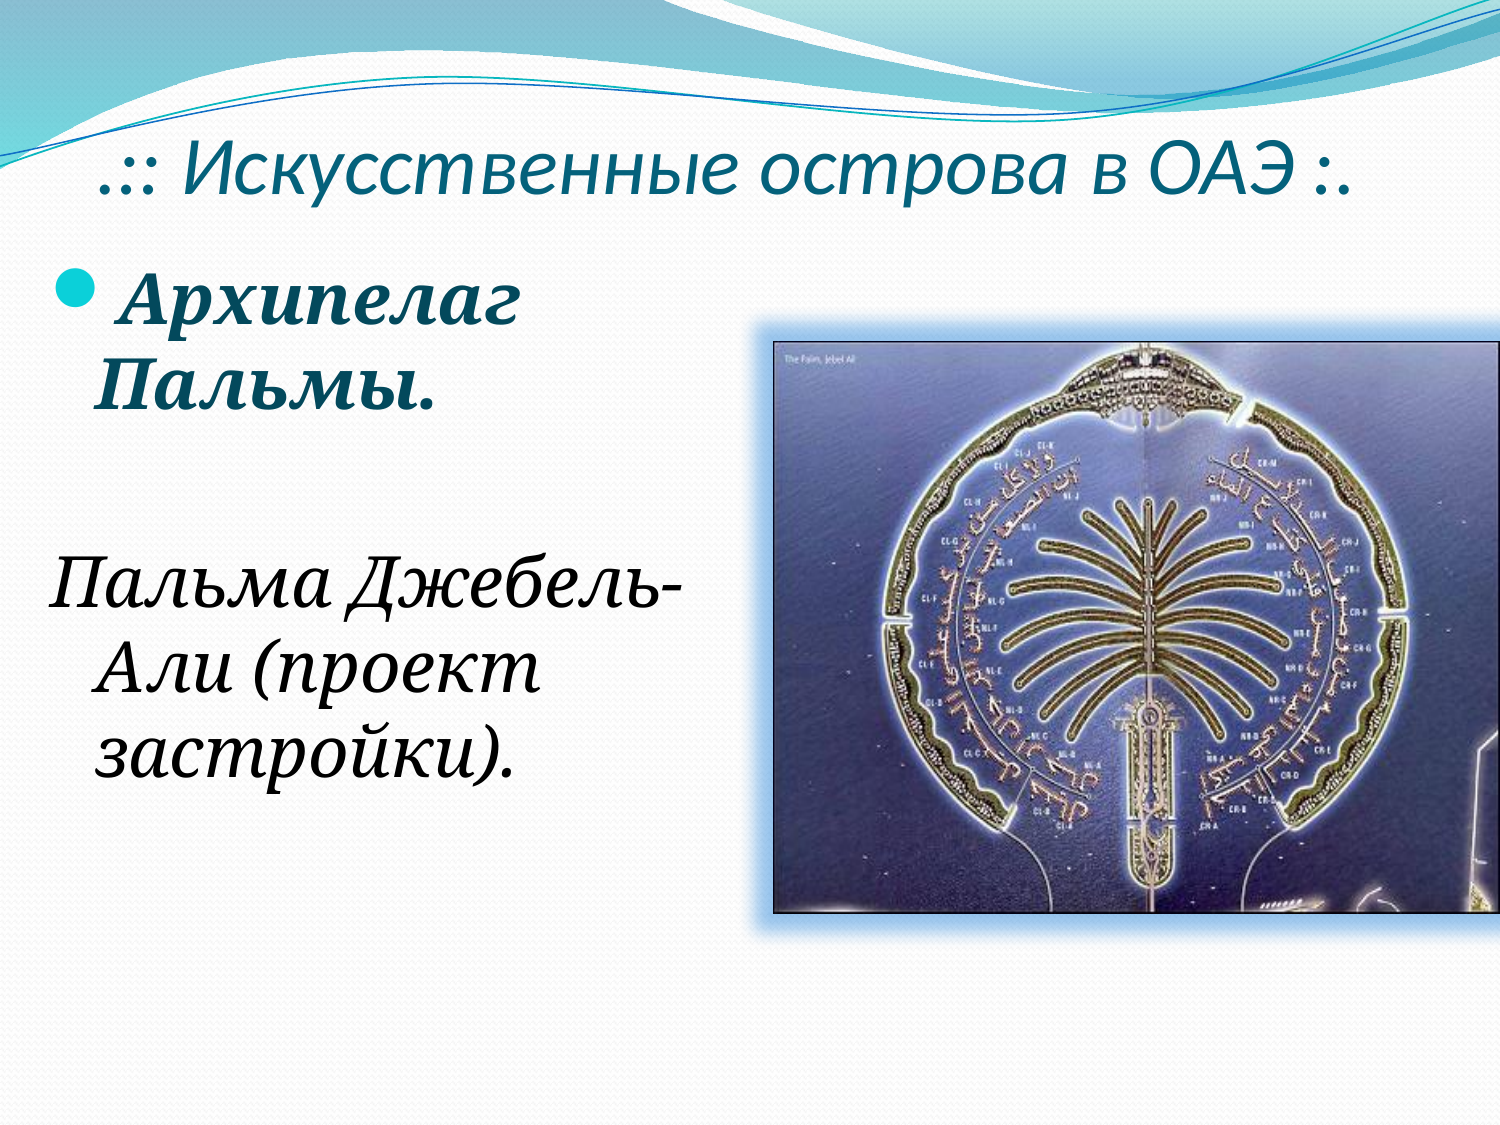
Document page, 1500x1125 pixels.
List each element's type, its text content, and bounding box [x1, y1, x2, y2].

list Архипелаг Пальмы. Пальма Джебель-Али (проект застройки). [35, 246, 821, 1125]
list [773, 341, 1500, 915]
title .:: Искусственные острова в ОАЭ :. [58, 58, 1409, 211]
